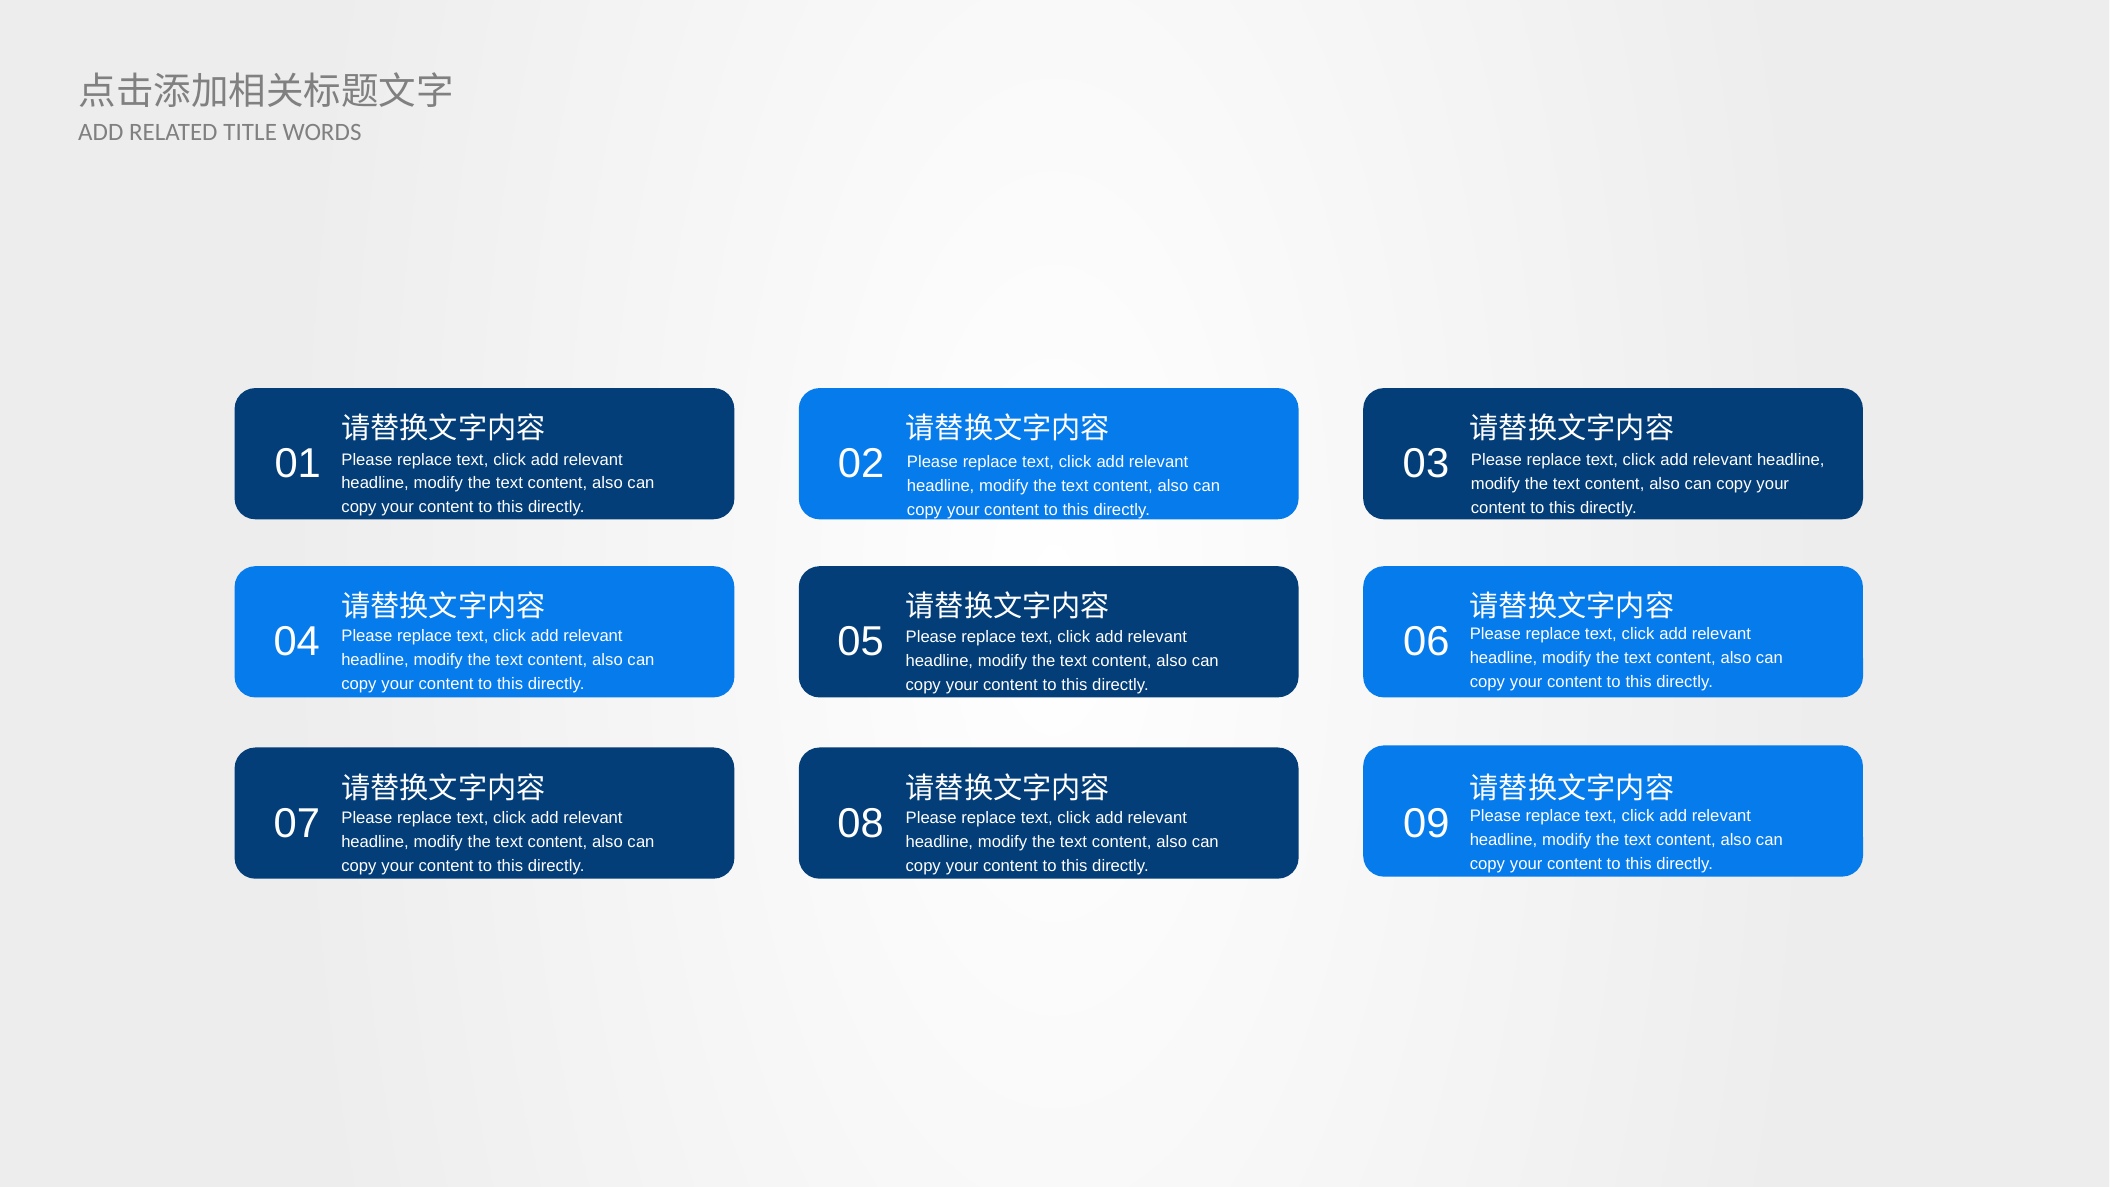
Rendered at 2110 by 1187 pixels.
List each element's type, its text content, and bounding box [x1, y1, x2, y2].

text_box 01 [263, 426, 332, 487]
text_box 请替换文字内容 [905, 402, 1313, 445]
text_box 请替换文字内容 [905, 762, 1312, 805]
text_box Please replace text, click add relevant headline, modify the text content, also can copy your content to this directly. [906, 447, 1247, 519]
text_box Please replace text, click add relevant headline, modify the text content, also can copy your content to this directly. [905, 621, 1247, 694]
text_box 请替换文字内容 [1469, 580, 1877, 623]
text_box 请替换文字内容 [341, 762, 748, 805]
text_box 04 [266, 604, 328, 665]
text_box [234, 747, 735, 879]
text_box [1363, 745, 1864, 877]
text_box [798, 388, 1299, 520]
text_box Please replace text, click add relevant headline, modify the text content, also can copy your content to this directly. [1470, 444, 1830, 517]
text_box [1363, 566, 1864, 698]
text_box Please replace text, click add relevant headline, modify the text content, also can copy your content to this directly. [905, 802, 1247, 875]
text_box 08 [821, 785, 900, 846]
text_box 02 [830, 426, 892, 487]
text_box 请替换文字内容 [1469, 762, 1877, 805]
text_box [234, 566, 735, 698]
text_box 请替换文字内容 [341, 402, 748, 445]
text_box [798, 566, 1299, 698]
text_box 请替换文字内容 [1469, 402, 1877, 445]
picture [0, 0, 2110, 1187]
text_box 点击添加相关标题文字 [62, 59, 470, 121]
text_box 请替换文字内容 [341, 580, 748, 623]
text_box 06 [1392, 604, 1461, 665]
text_box Please replace text, click add relevant headline, modify the text content, also can copy your content to this directly. [341, 444, 681, 517]
text_box [1363, 388, 1864, 520]
text_box [234, 388, 735, 520]
text_box 07 [264, 785, 329, 846]
text_box Please replace text, click add relevant headline, modify the text content, also can copy your content to this directly. [1469, 800, 1811, 873]
text_box ADD RELATED TITLE WORDS [62, 107, 379, 154]
text_box [798, 747, 1299, 879]
text_box 请替换文字内容 [905, 580, 1312, 623]
text_box Please replace text, click add relevant headline, modify the text content, also can copy your content to this directly. [1469, 619, 1811, 692]
text_box Please replace text, click add relevant headline, modify the text content, also can copy your content to this directly. [341, 621, 683, 693]
text_box 09 [1392, 785, 1461, 846]
text_box 03 [1393, 426, 1459, 487]
text_box 05 [821, 604, 900, 665]
text_box Please replace text, click add relevant headline, modify the text content, also can copy your content to this directly. [341, 802, 683, 875]
